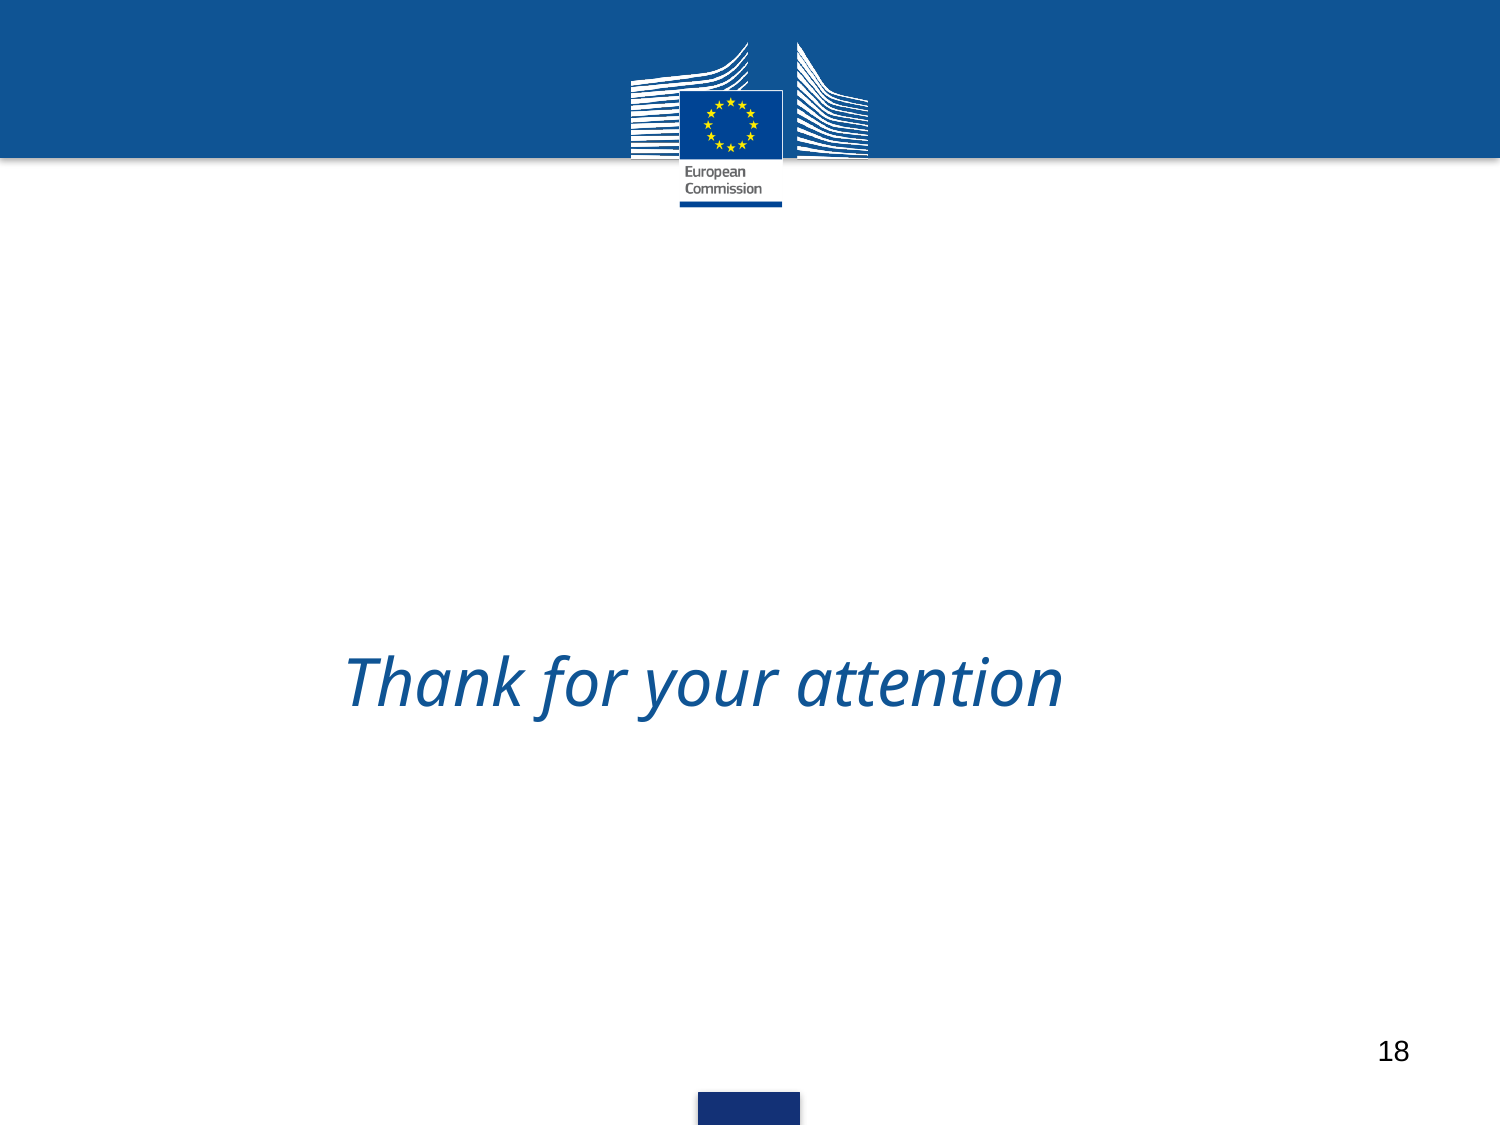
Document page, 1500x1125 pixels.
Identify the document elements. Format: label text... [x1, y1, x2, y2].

slide_number 18 [1074, 1024, 1425, 1103]
picture [631, 42, 868, 208]
list Thank for your attention [29, 538, 1380, 740]
